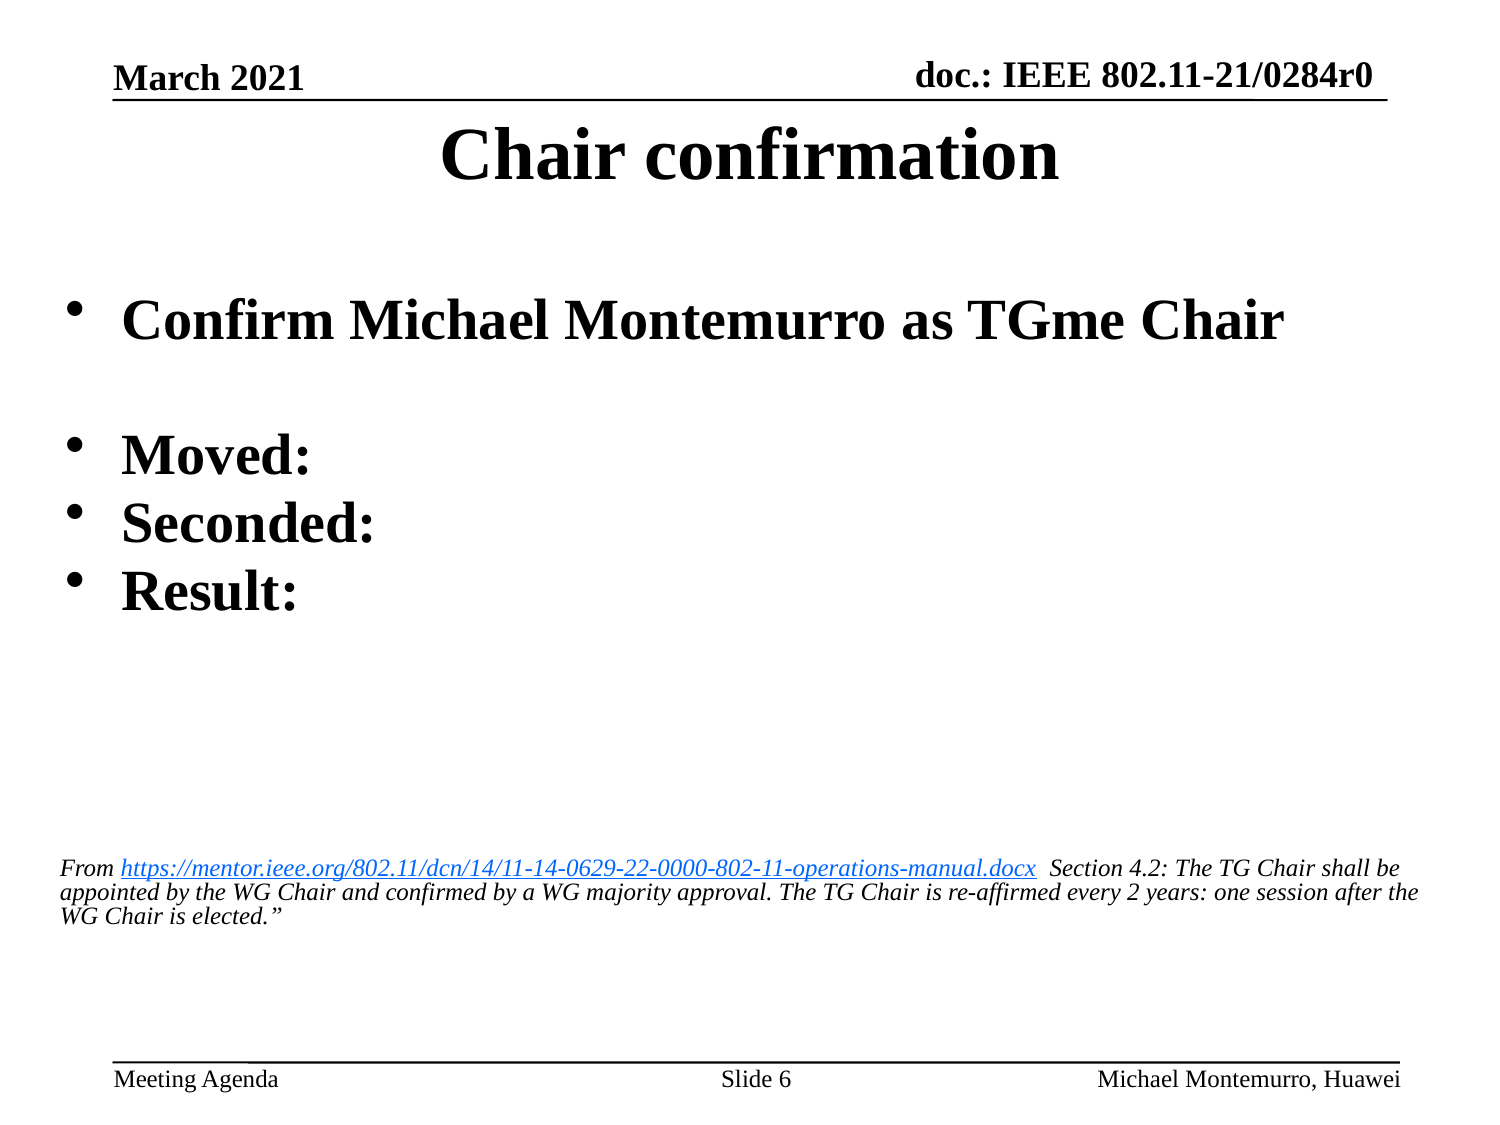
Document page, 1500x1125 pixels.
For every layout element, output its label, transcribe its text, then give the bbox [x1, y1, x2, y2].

footer Michael Montemurro, Huawei [949, 1061, 1402, 1093]
title Chair confirmation [112, 112, 1388, 188]
text_box Confirm Michael Montemurro as TGme Chair Moved: Seconded: Result: [50, 287, 1450, 725]
slide_number Slide 6 [712, 1061, 800, 1093]
text_box From https://mentor.ieee.org/802.11/dcn/14/11-14-0629-22-0000-802-11-operations-manual.docx Section 4.2: The TG Chair shall be appointed by the WG Chair and confirmed by a WG majority approval. The TG Chair is re-affirmed every 2 years: one session after the WG Chair is elected.” [45, 849, 1438, 937]
